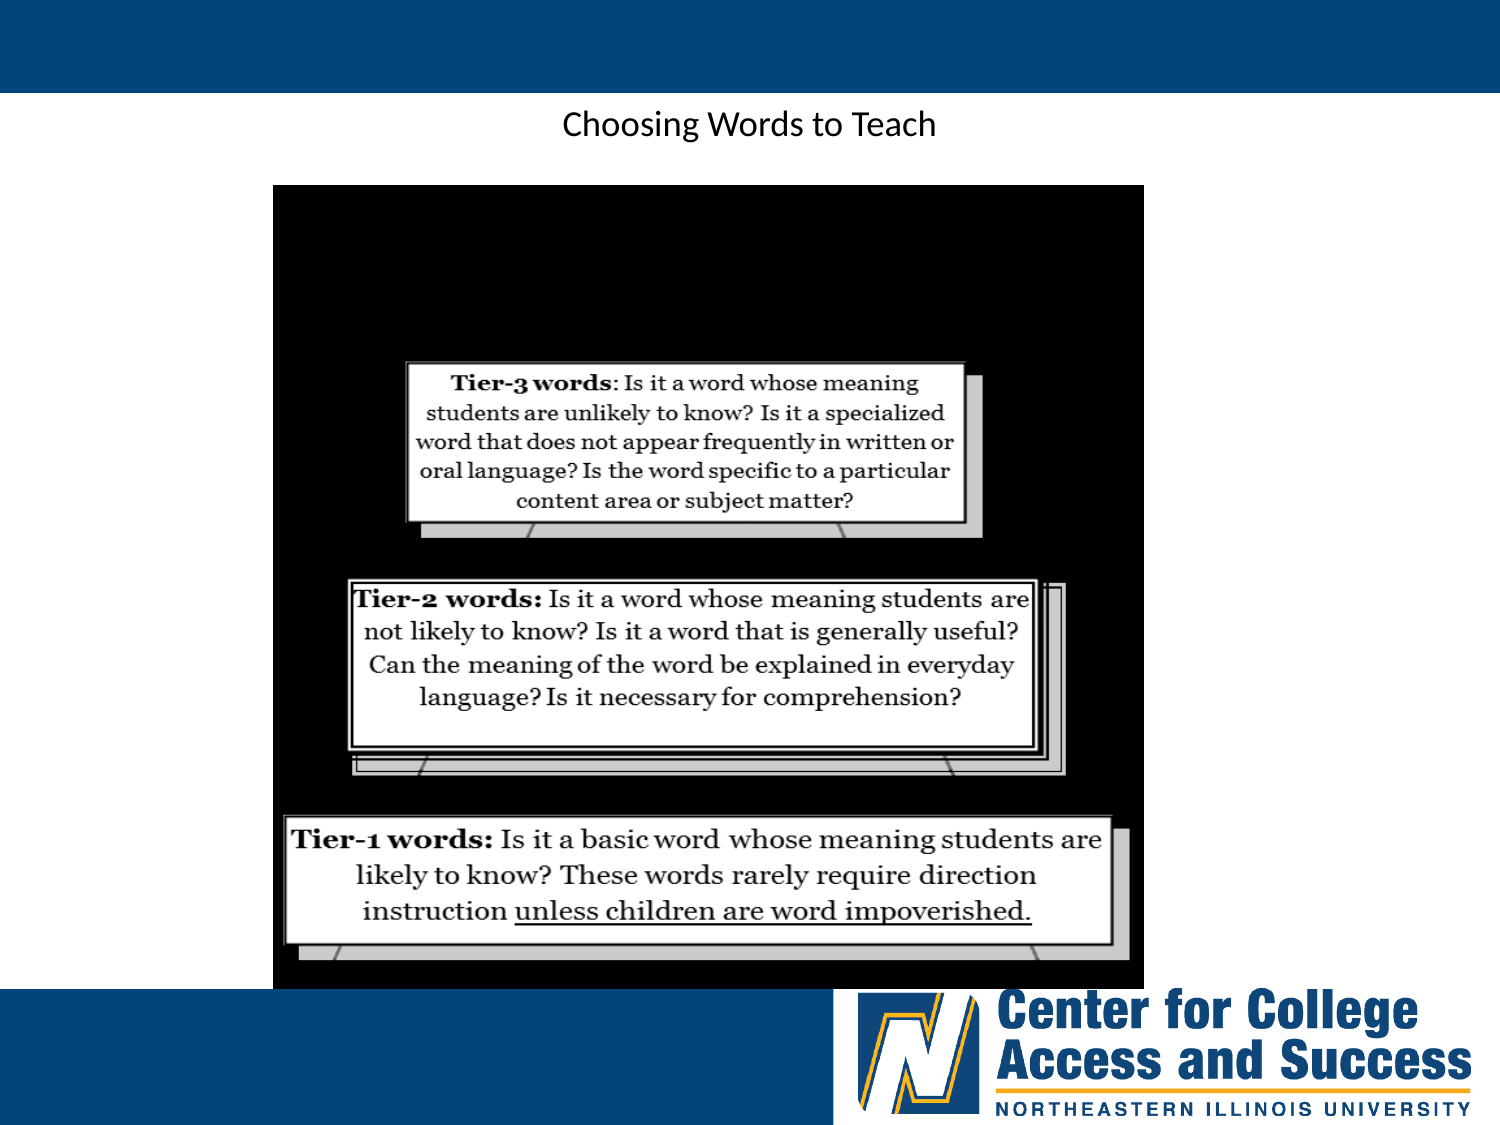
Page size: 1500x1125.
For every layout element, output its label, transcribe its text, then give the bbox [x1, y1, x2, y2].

title Choosing Words to Teach [75, 102, 1425, 152]
picture [858, 988, 1471, 1116]
picture [0, 989, 834, 1125]
picture [0, 0, 1500, 93]
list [273, 184, 1144, 989]
